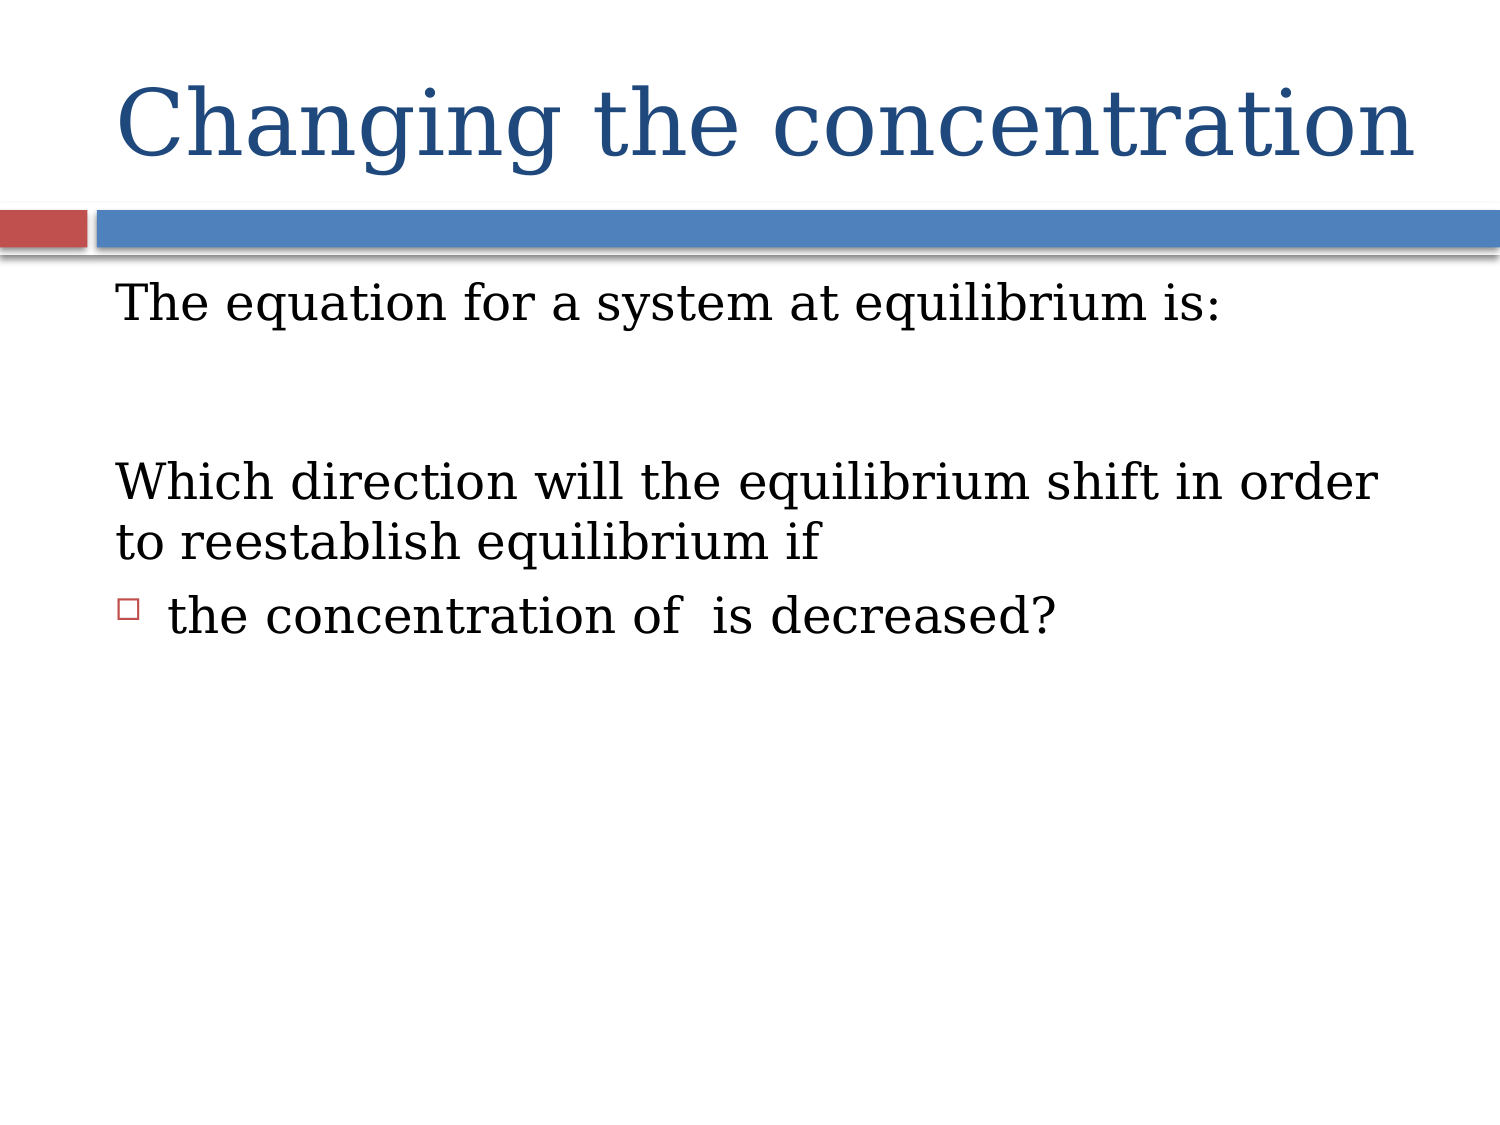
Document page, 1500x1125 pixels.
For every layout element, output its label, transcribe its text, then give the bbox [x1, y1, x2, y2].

title Changing the concentration [100, 37, 1438, 200]
